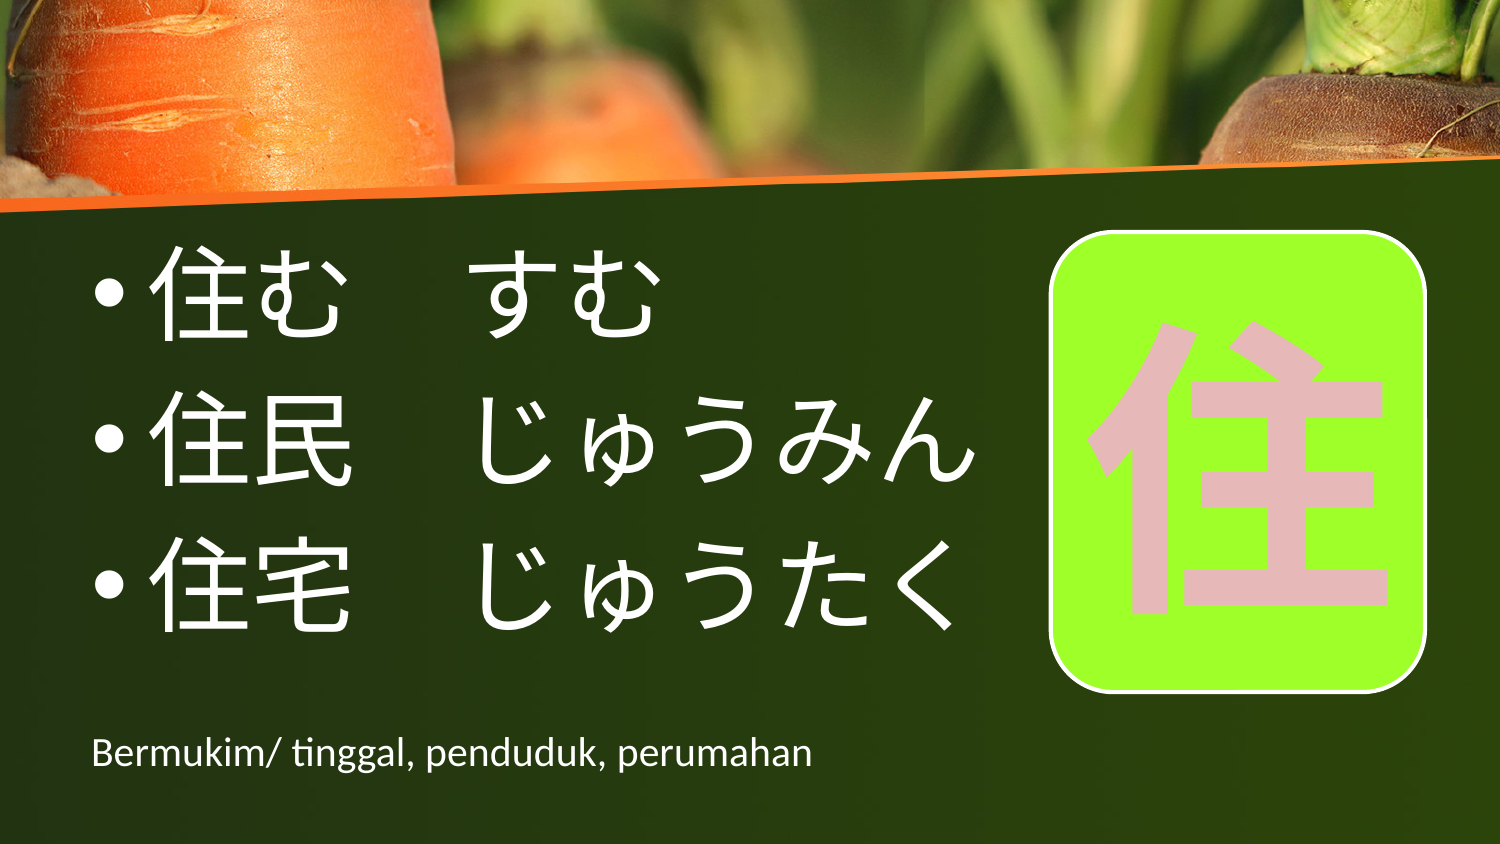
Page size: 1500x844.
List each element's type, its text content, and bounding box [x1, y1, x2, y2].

text_box 住 [1048, 229, 1428, 687]
list 住む すむ 住民 じゅうみん 住宅 じゅうたく [76, 221, 1429, 687]
title Bermukim/ tinggal, penduduk, perumahan [76, 687, 1431, 813]
picture [0, 0, 1500, 844]
